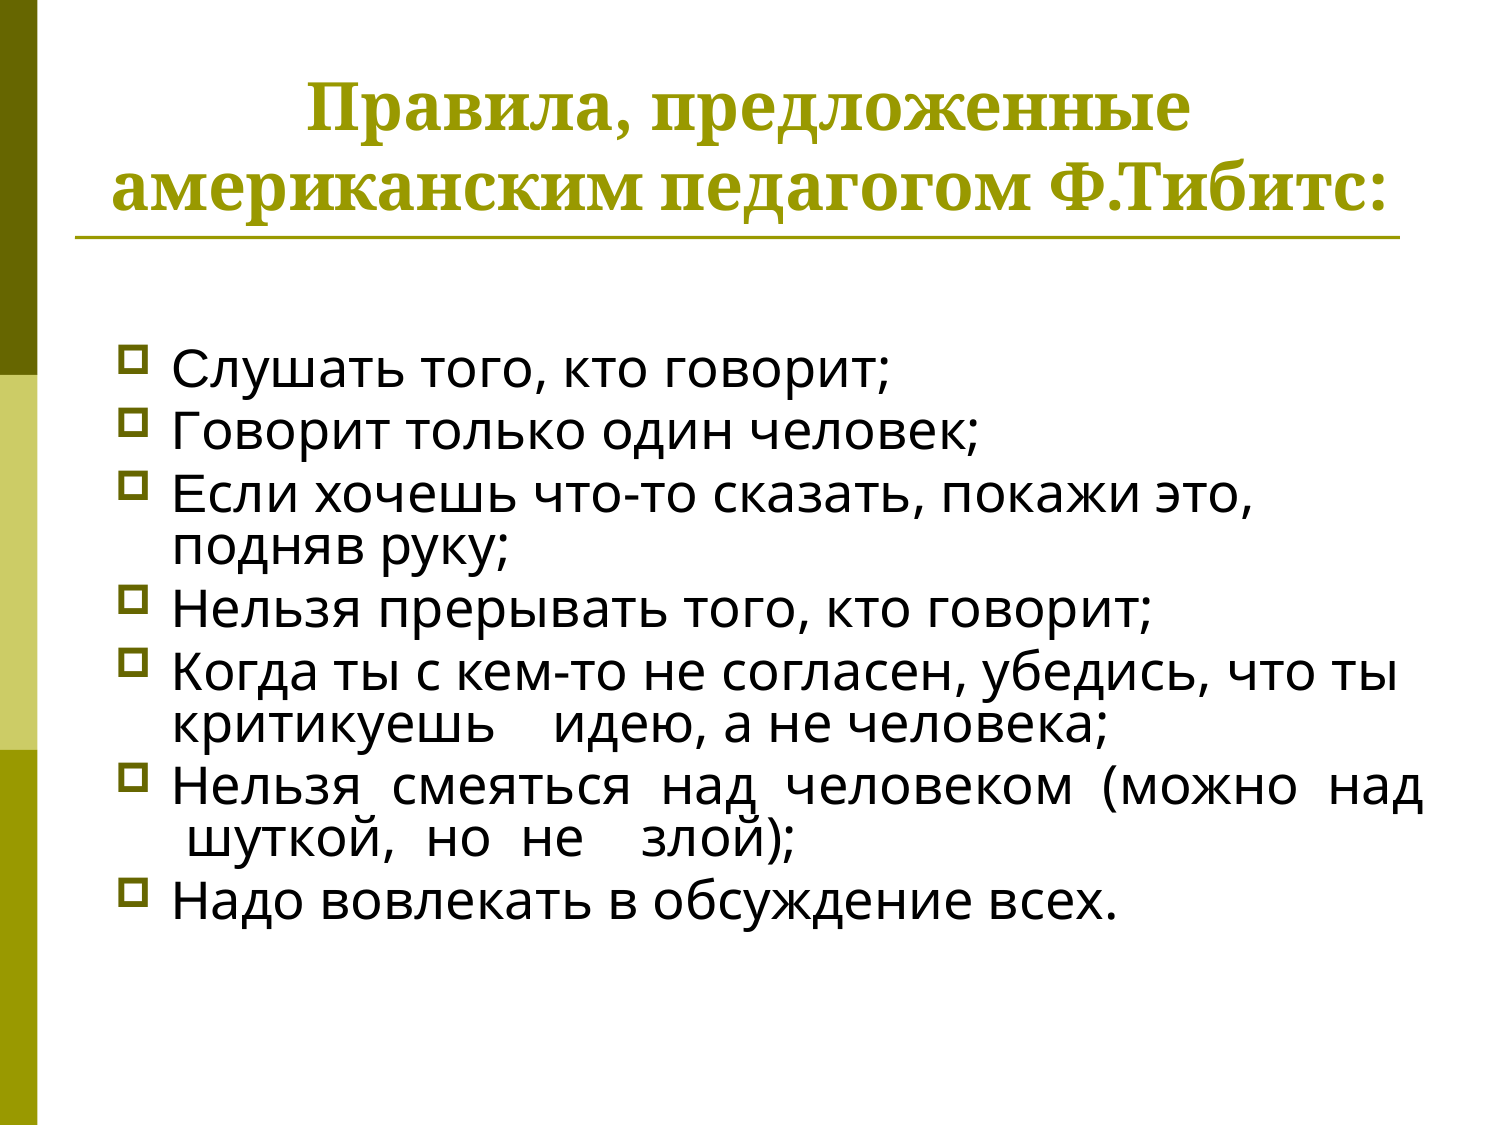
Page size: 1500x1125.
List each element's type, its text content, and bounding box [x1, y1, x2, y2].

title Правила, предложенные американским педагогом Ф.Тибитс: [74, 45, 1426, 233]
list Слушать того, кто говорит; Говорит только один человек; Если хочешь что-то сказать, покажи это, подняв руку; Нельзя прерывать того, кто говорит; Когда ты с кем-то не согласен, убедись, что ты критикуешь идею, а не человека; Нельзя смеяться над человеком (можно над шуткой, но не злой); Надо вовлекать в обсуждение всех. [100, 337, 1451, 1082]
